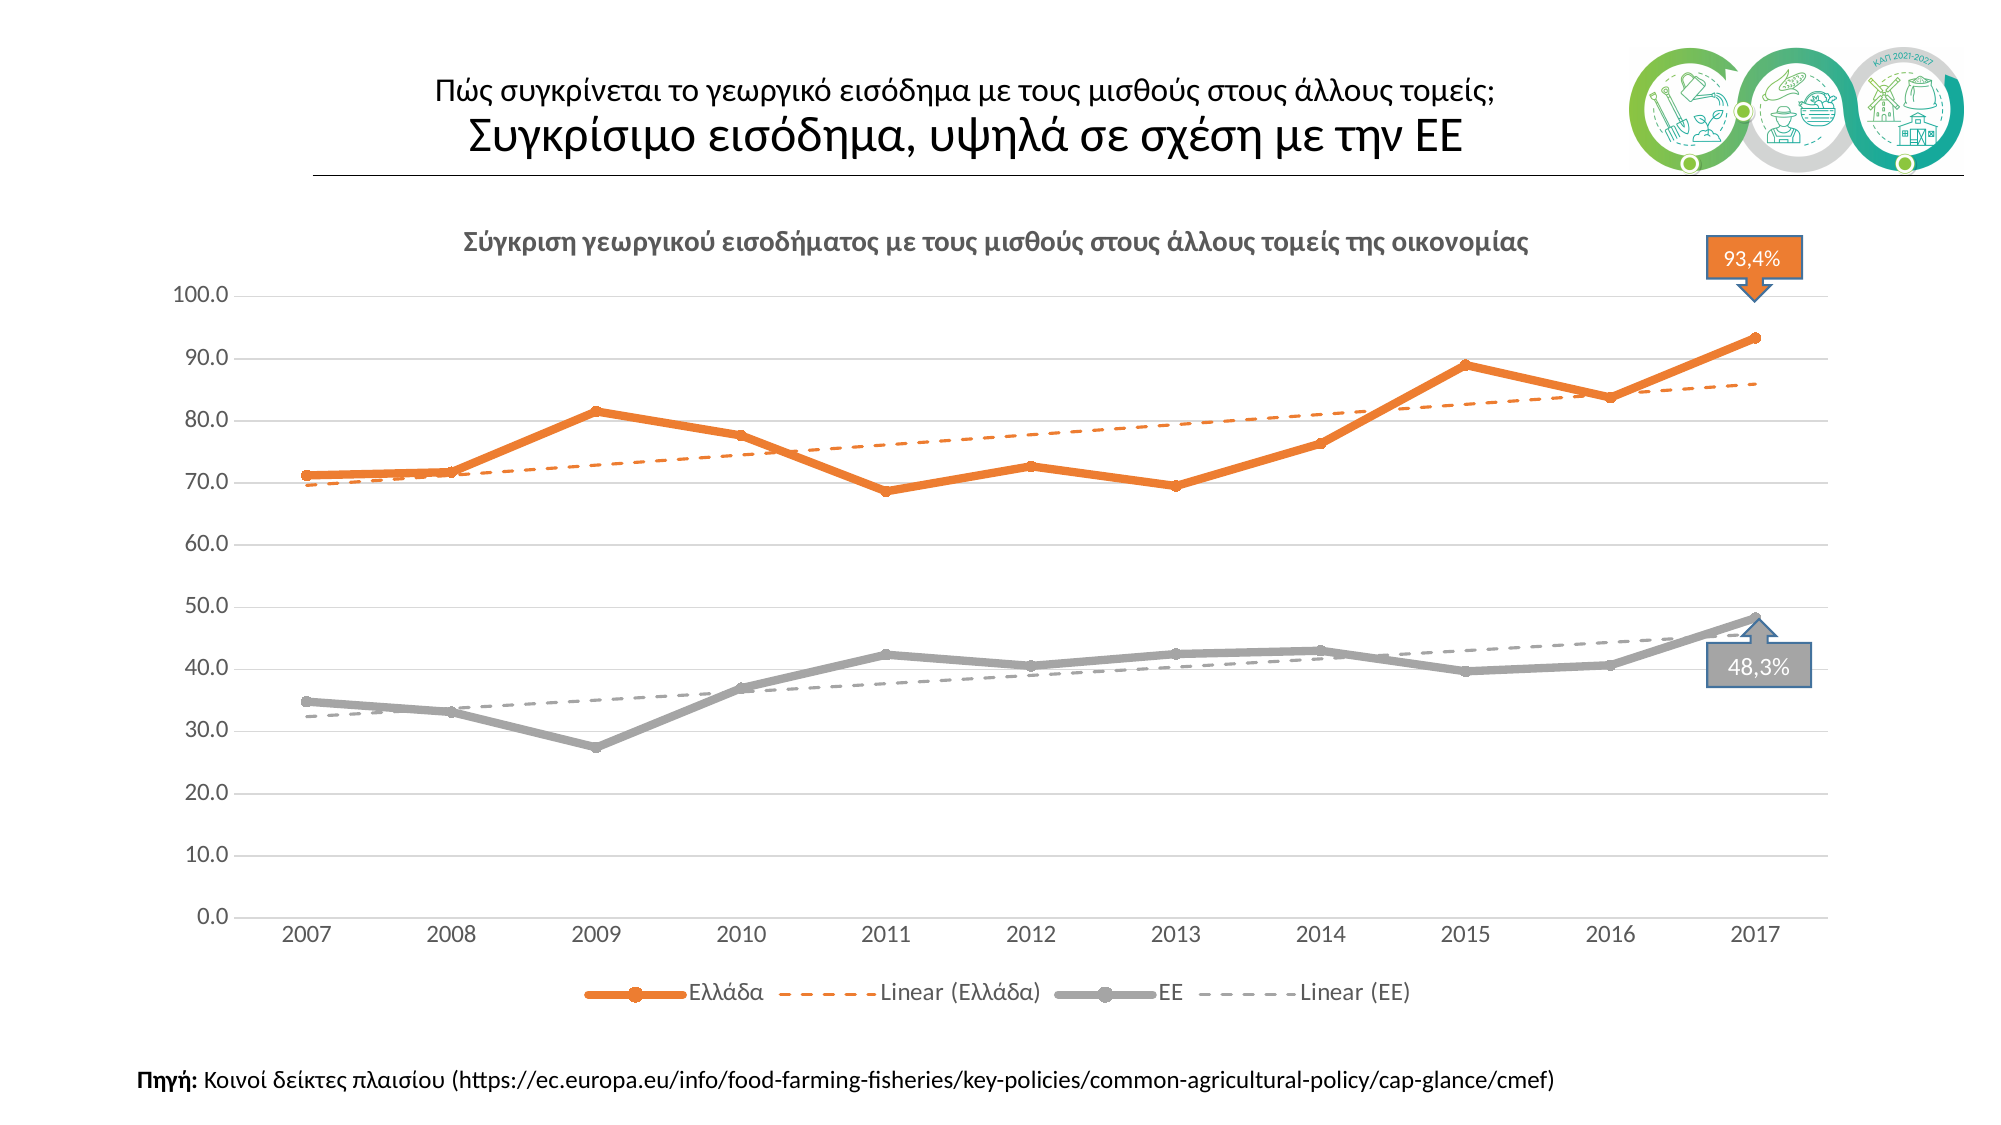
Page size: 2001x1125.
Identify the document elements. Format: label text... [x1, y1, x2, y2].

title Πώς συγκρίνεται το γεωργικό εισόδημα με τους μισθούς στους άλλους τομείς; Συγκρίσιμο εισόδημα, υψηλά σε σχέση με την ΕΕ [304, 59, 1628, 176]
chart [137, 196, 1863, 1014]
picture [1629, 47, 1964, 175]
text_box Πηγή: Κοινοί δείκτες πλαισίου (https://ec.europa.eu/info/food-farming-fisheries/key-policies/common-agricultural-policy/cap-glance/cmef) [122, 1056, 1916, 1101]
